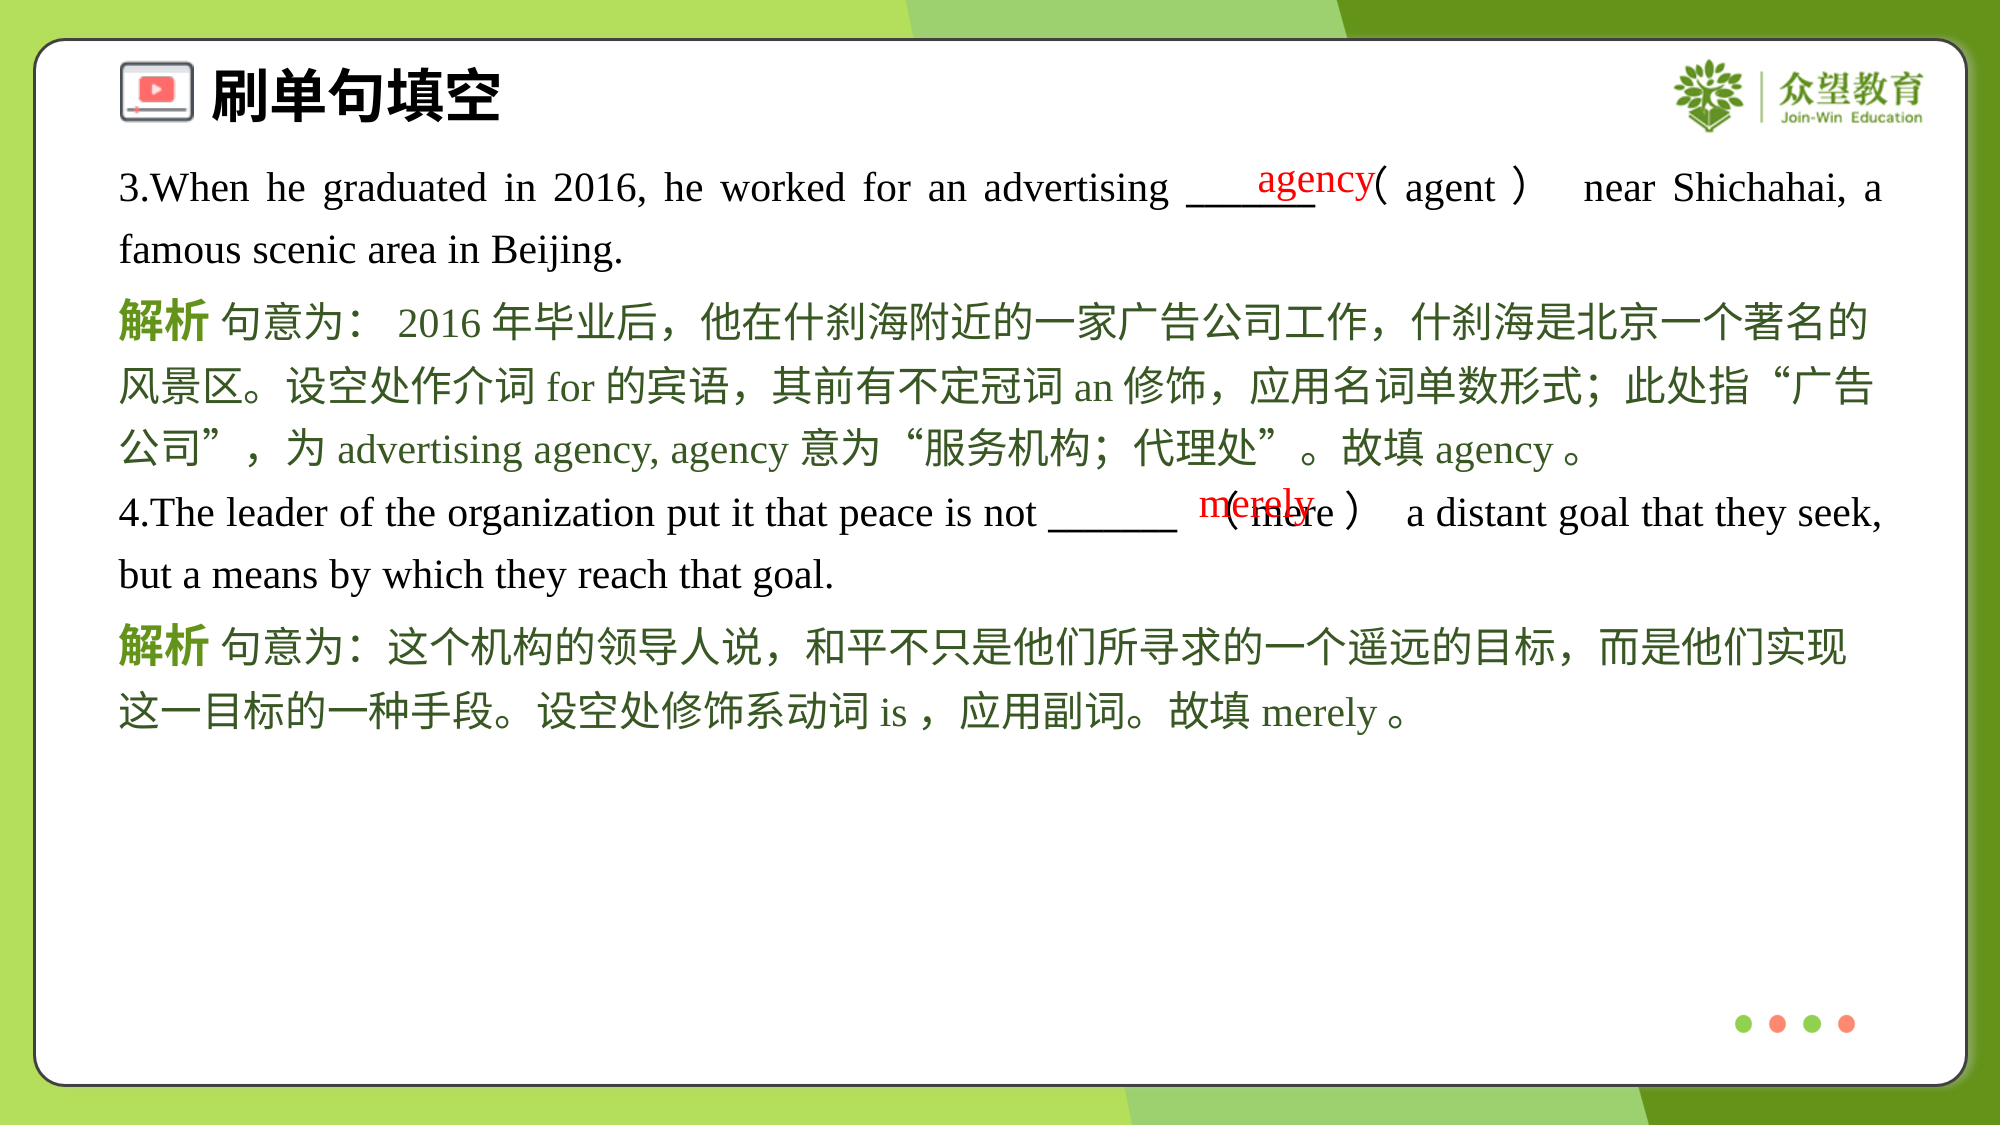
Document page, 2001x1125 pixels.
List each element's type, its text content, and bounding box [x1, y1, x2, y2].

picture [0, 0, 2000, 1125]
text_box 解析 句意为：这个机构的领导人说，和平不只是他们所寻求的一个遥远的目标，而是他们实现这一目标的一种手段。设空处修饰系动词is，应用副词。故填merely。 [118, 603, 1883, 730]
text_box merely [1194, 463, 1320, 522]
text_box agency [1253, 138, 1381, 197]
text_box 4.The leader of the organization put it that peace is not _______ （mere） a distant goal that they seek, but a means by which they reach that goal. [118, 472, 1883, 592]
text_box 3.When he graduated in 2016, he worked for an advertising _______ （agent） near Shichahai, a famous scenic area in Beijing. [118, 146, 1883, 267]
text_box 解析 句意为：2016年毕业后，他在什刹海附近的一家广告公司工作，什刹海是北京一个著名的风景区。设空处作介词for的宾语，其前有不定冠词an修饰，应用名词单数形式；此处指“广告公司”，为advertising agency, agency意为“服务机构；代理处”。故填agency。 [118, 278, 1883, 467]
